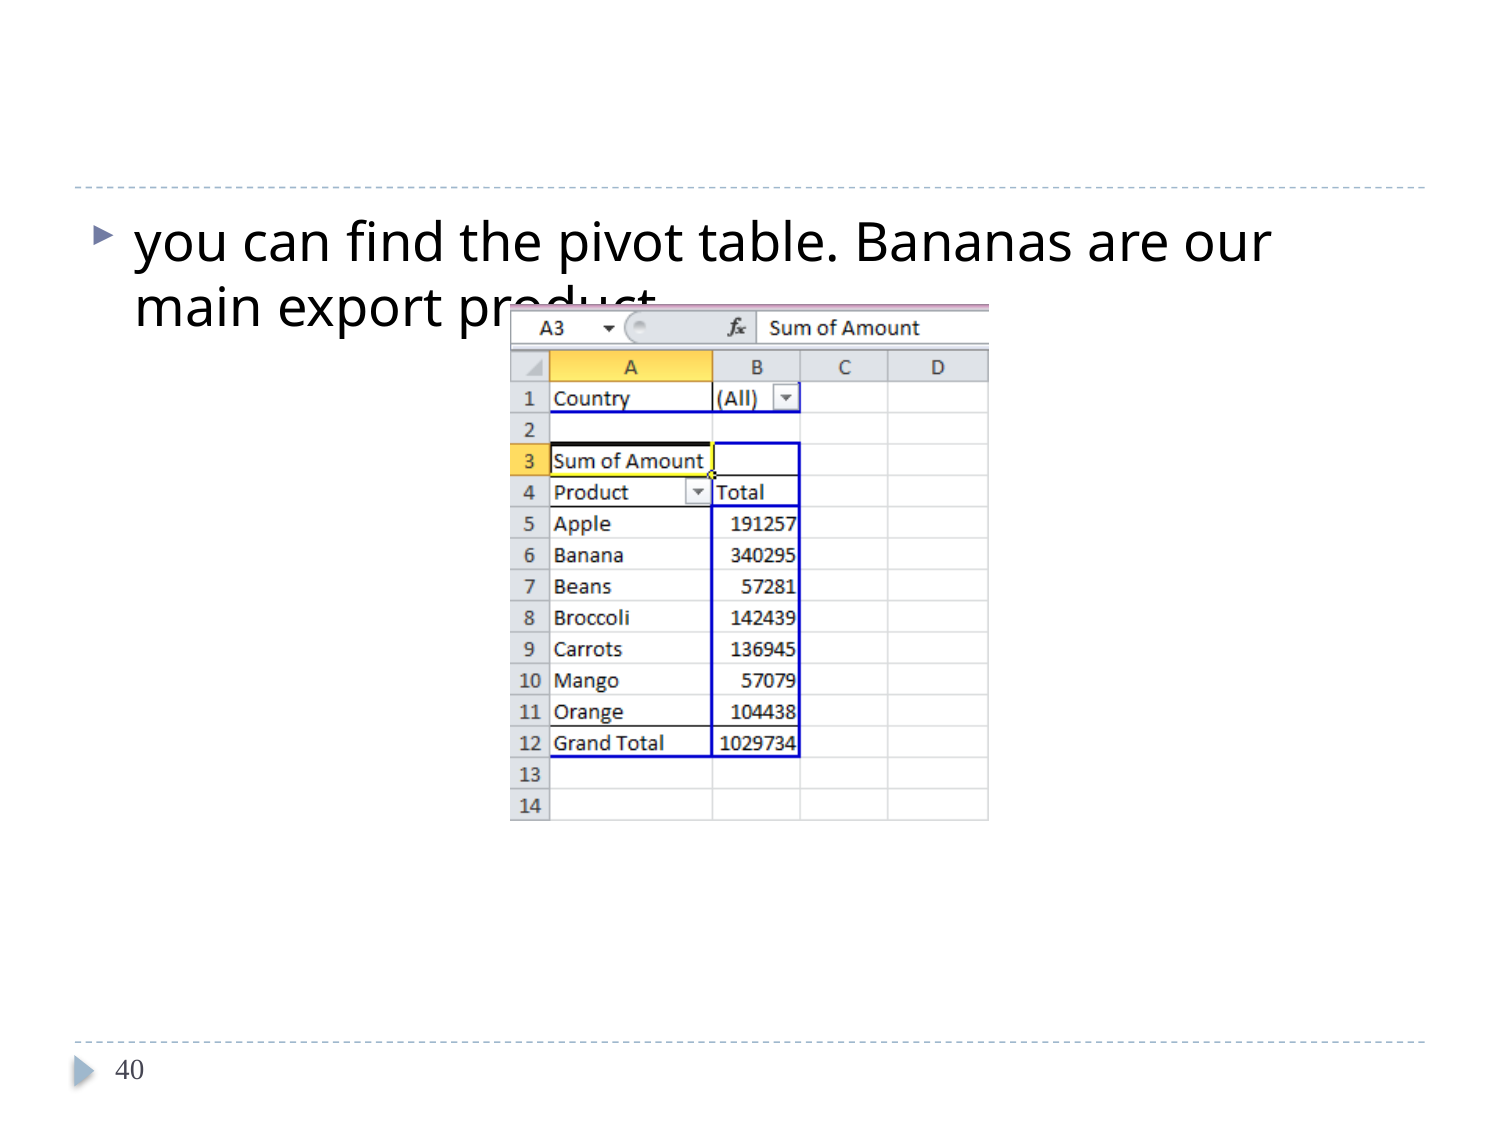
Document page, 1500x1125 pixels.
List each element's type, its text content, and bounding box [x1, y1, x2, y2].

list you can find the pivot table. Bananas are our main export product. [74, 199, 1426, 1011]
slide_number 40 [100, 1042, 426, 1103]
picture [510, 304, 990, 821]
